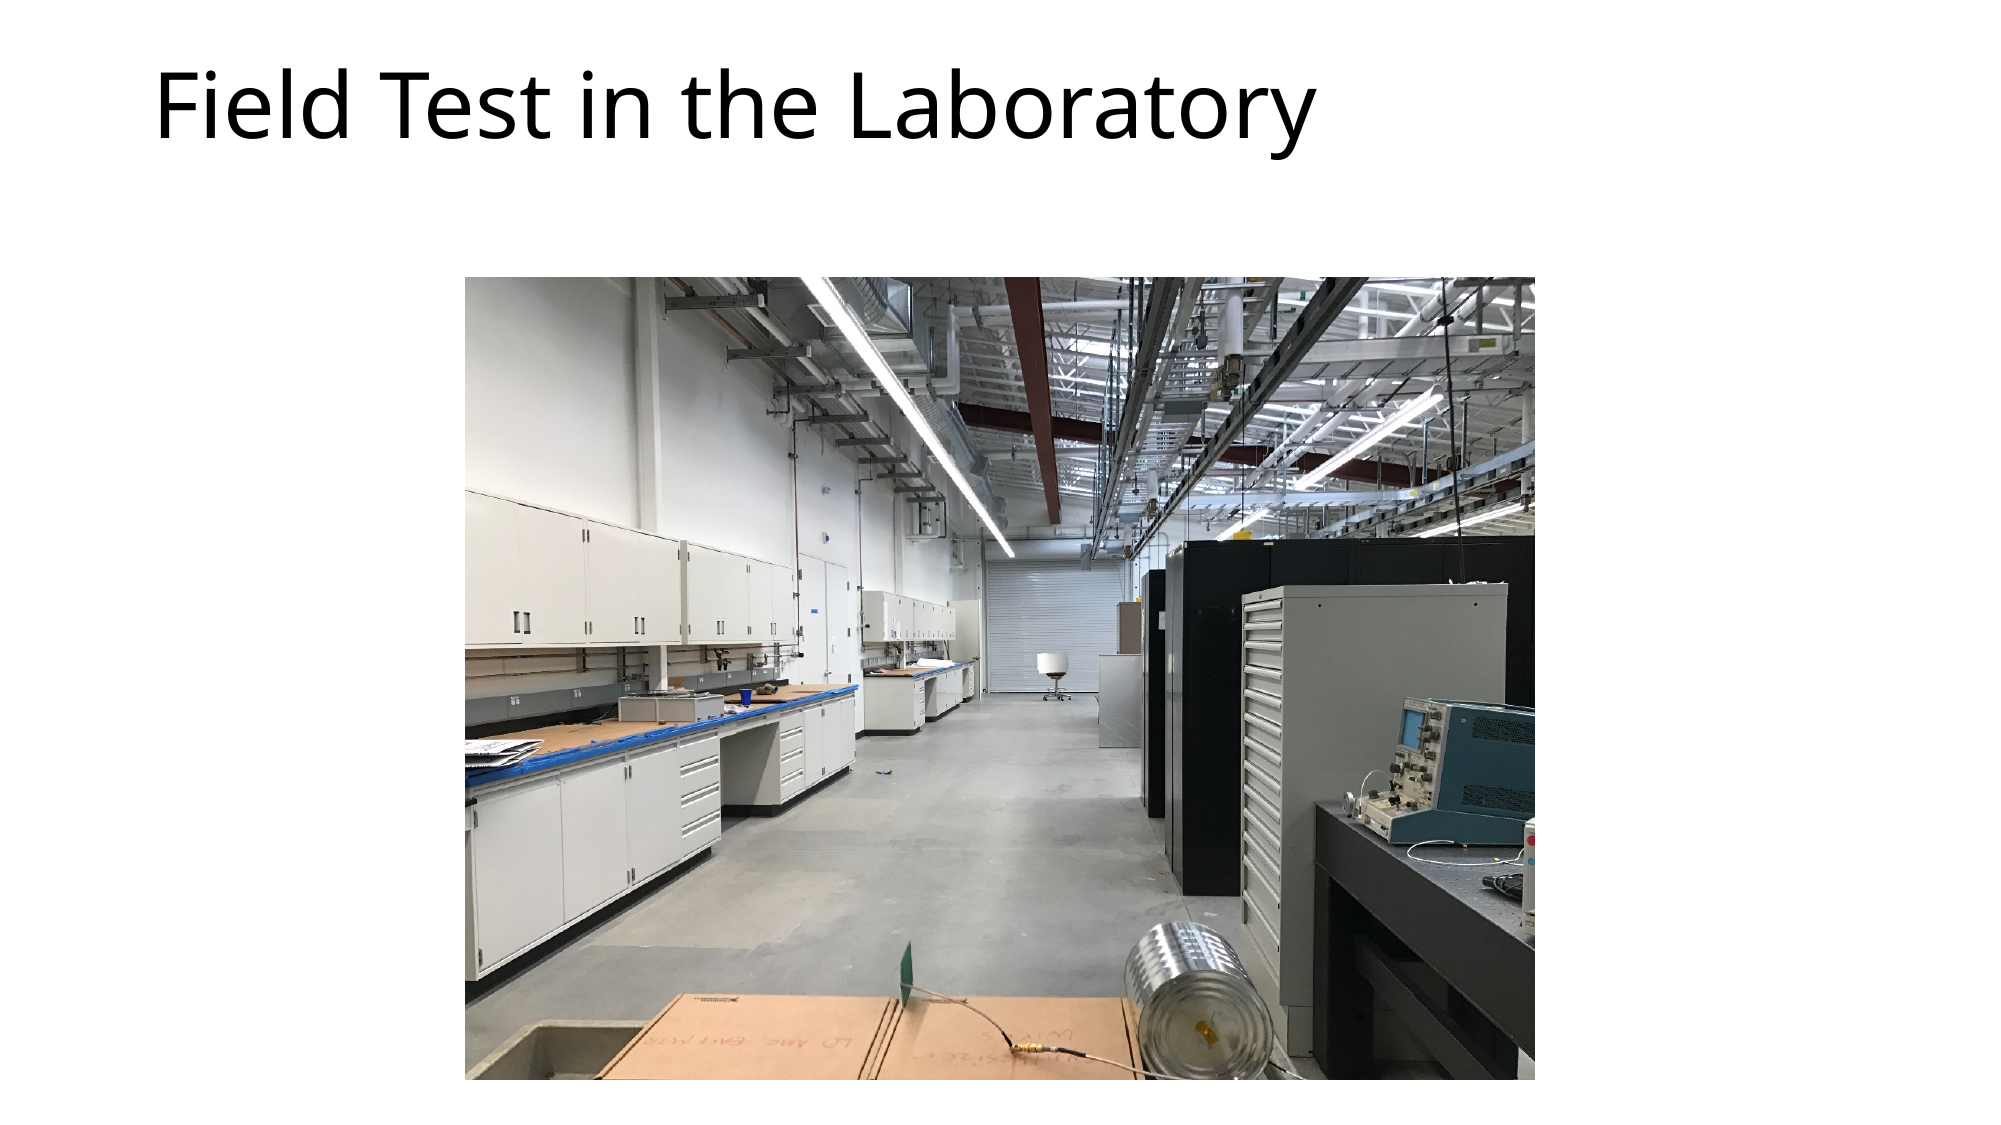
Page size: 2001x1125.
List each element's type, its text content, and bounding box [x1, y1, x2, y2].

title Field Test in the Laboratory [137, 0, 1863, 218]
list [465, 277, 1535, 1080]
